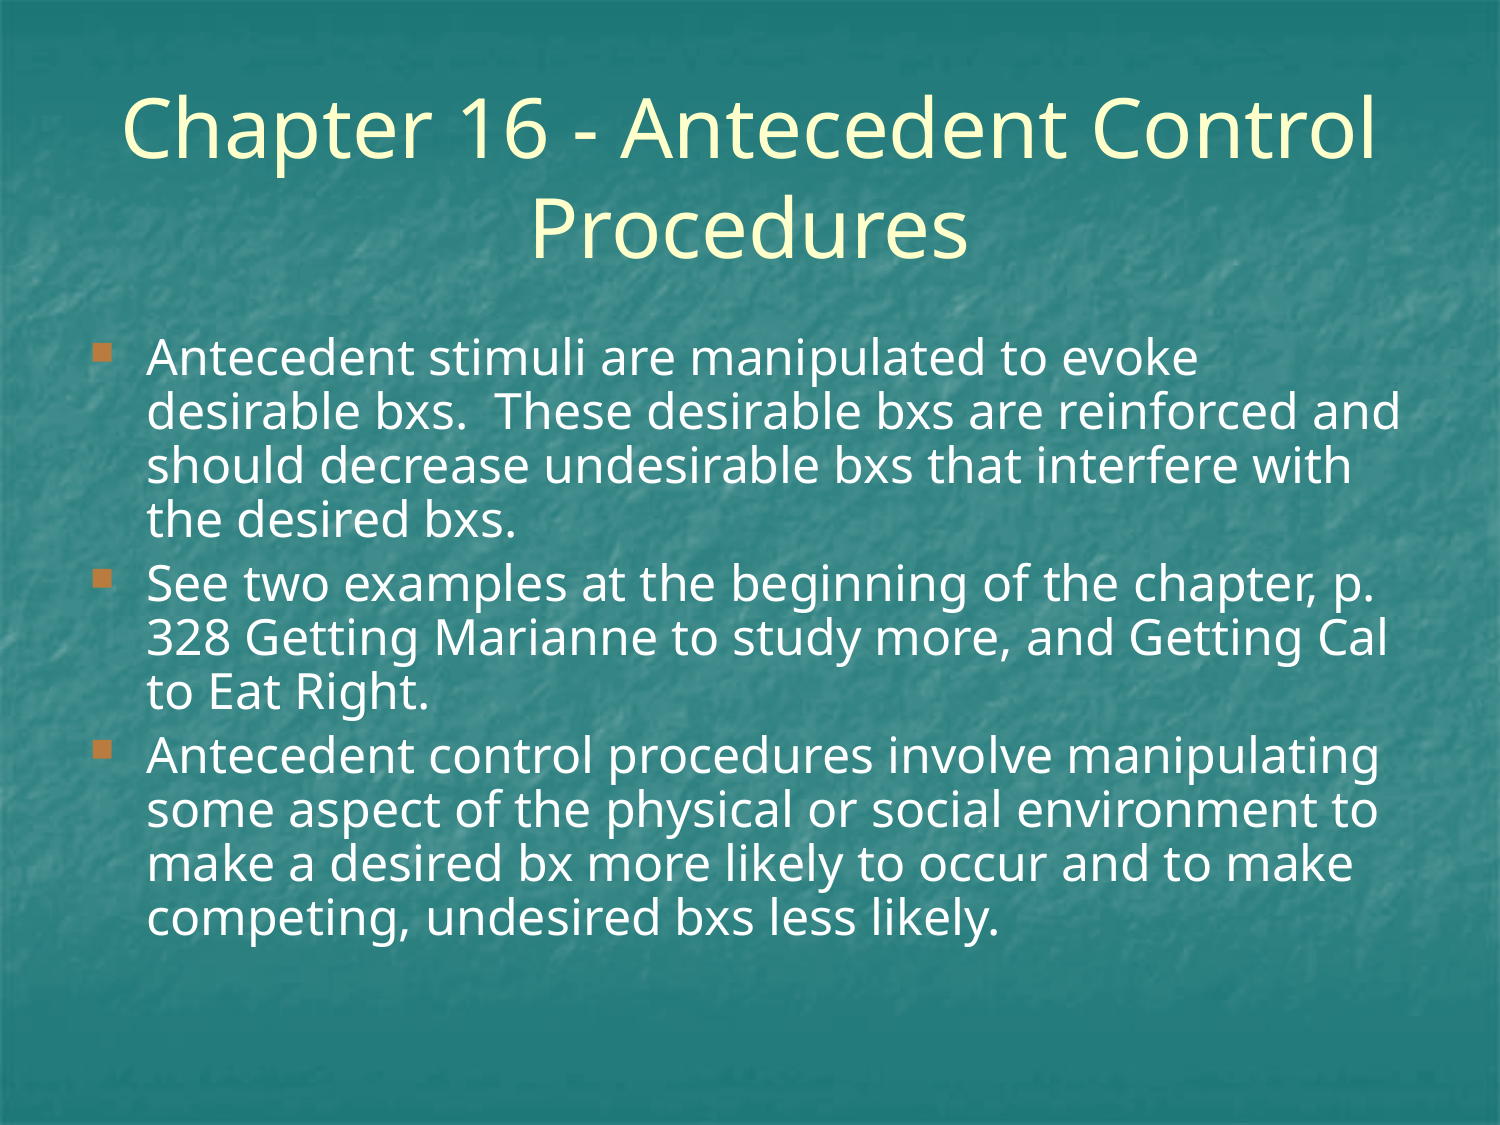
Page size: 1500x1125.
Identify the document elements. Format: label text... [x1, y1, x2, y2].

title Chapter 16 - Antecedent Control Procedures [74, 62, 1426, 288]
list Antecedent stimuli are manipulated to evoke desirable bxs. These desirable bxs are reinforced and should decrease undesirable bxs that interfere with the desired bxs. See two examples at the beginning of the chapter, p. 328 Getting Marianne to study more, and Getting Cal to Eat Right. Antecedent control procedures involve manipulating some aspect of the physical or social environment to make a desired bx more likely to occur and to make competing, undesired bxs less likely. [74, 324, 1426, 1001]
